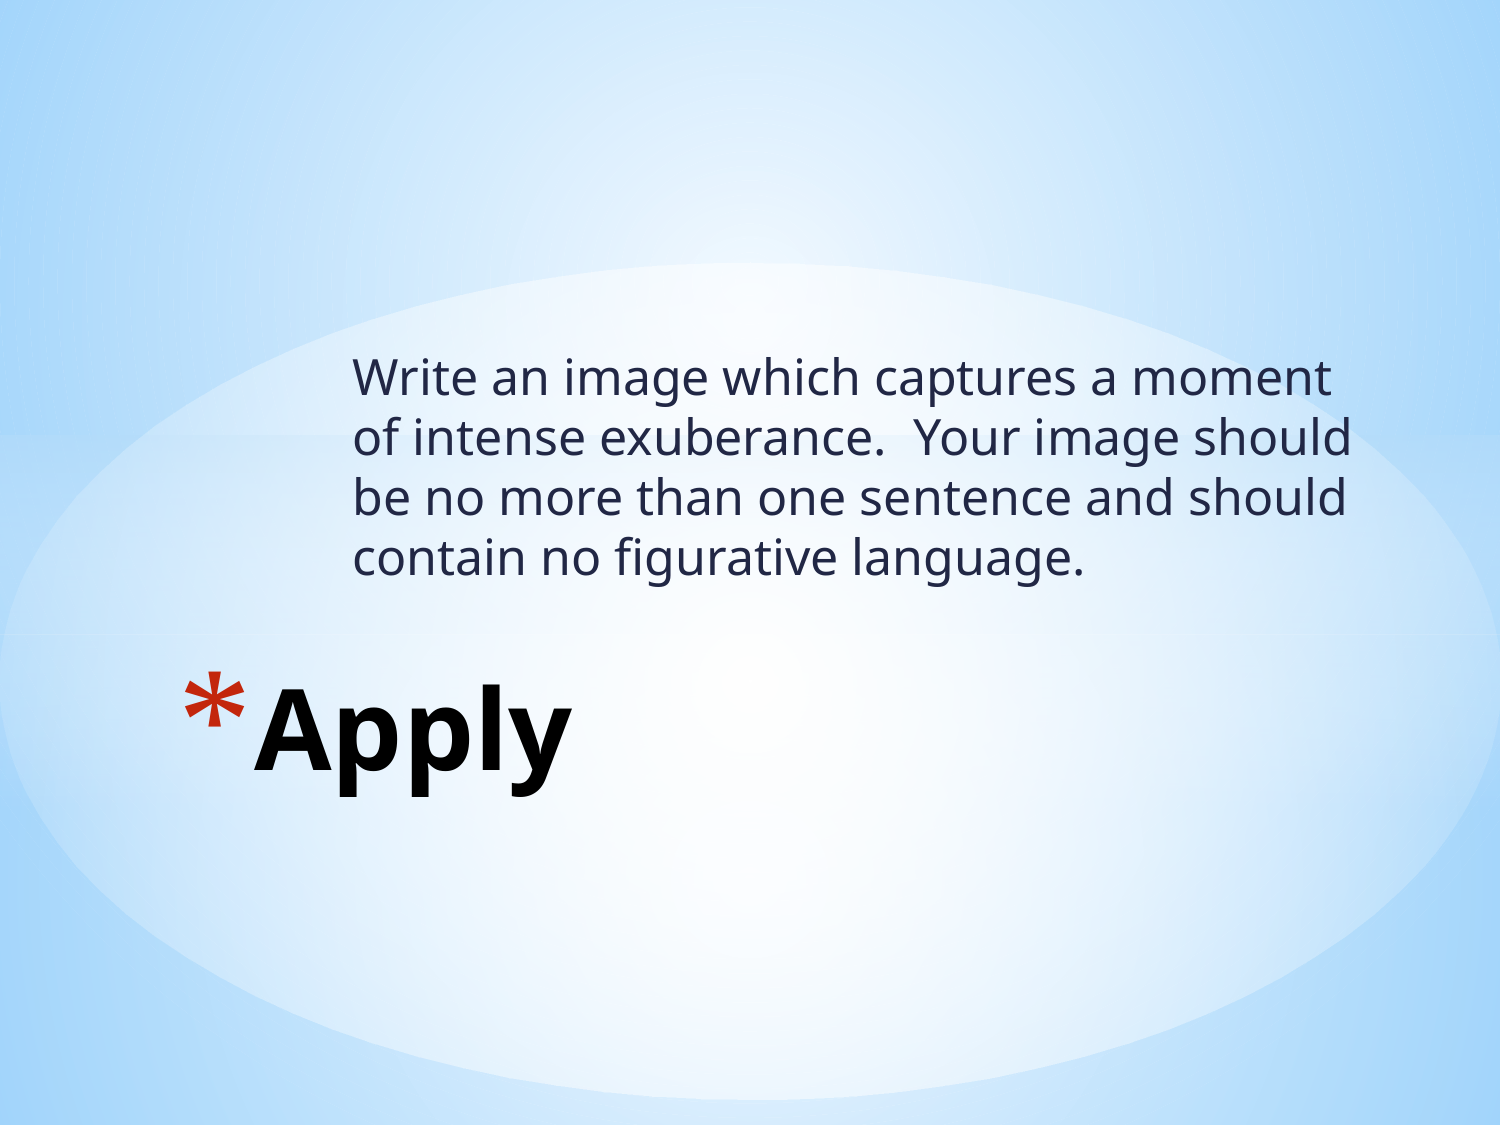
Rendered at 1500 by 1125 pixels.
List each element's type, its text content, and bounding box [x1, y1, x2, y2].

subtitle Write an image which captures a moment of intense exuberance. Your image should be no more than one sentence and should contain no figurative language. [337, 337, 1388, 600]
title Apply [134, 650, 1312, 808]
